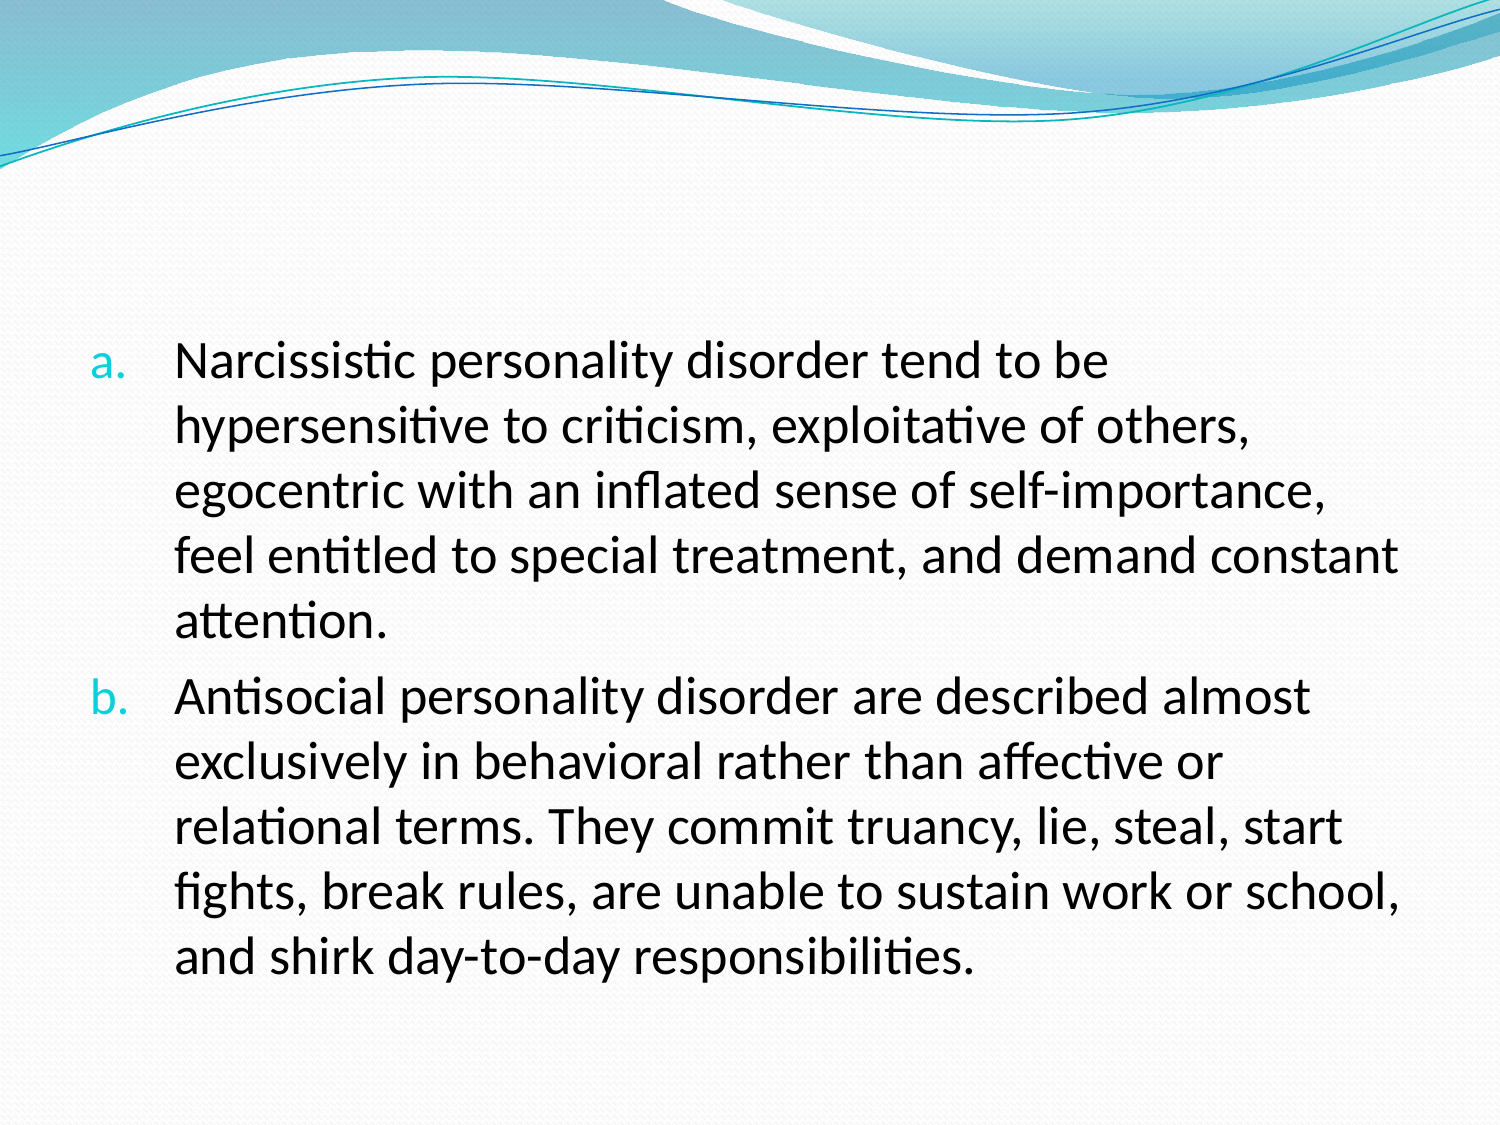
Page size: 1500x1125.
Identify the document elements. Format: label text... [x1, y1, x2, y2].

list Narcissistic personality disorder tend to be hypersensitive to criticism, exploitative of others, egocentric with an inflated sense of self-importance, feel entitled to special treatment, and demand constant attention. Antisocial personality disorder are described almost exclusively in behavioral rather than affective or relational terms. They commit truancy, lie, steal, start fights, break rules, are unable to sustain work or school, and shirk day-to-day responsibilities. [75, 317, 1425, 1038]
